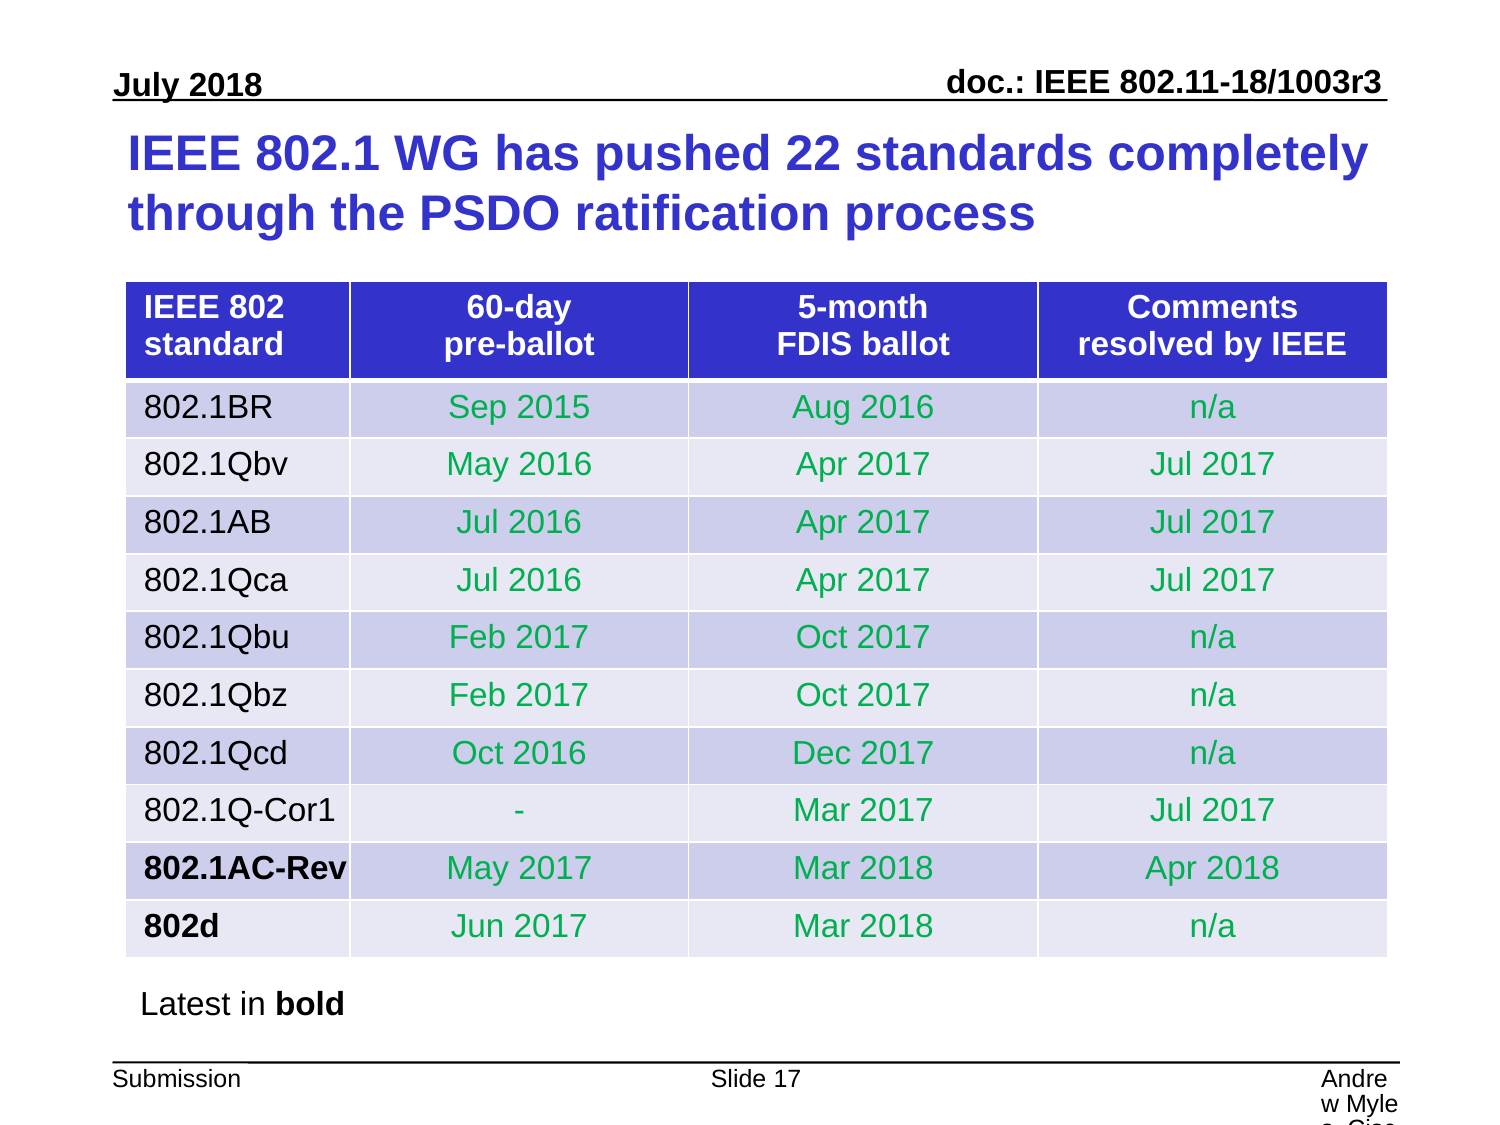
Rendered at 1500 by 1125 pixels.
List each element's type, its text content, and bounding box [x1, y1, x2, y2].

table_cell 802.1AC-Rev [126, 843, 349, 899]
table_cell 802.1Qbu [126, 612, 349, 668]
table_cell Jul 2017 [1039, 497, 1387, 553]
title IEEE 802.1 WG has pushed 22 standards completely through the PSDO ratification process [112, 112, 1388, 288]
table_cell Apr 2018 [1039, 843, 1387, 899]
table_cell Feb 2017 [351, 612, 688, 668]
table_cell Dec 2017 [689, 728, 1037, 784]
table_cell n/a [1039, 612, 1387, 668]
table_cell Jun 2017 [351, 901, 688, 957]
table_cell Feb 2017 [351, 670, 688, 726]
table_cell Sep 2015 [351, 383, 688, 437]
table_cell n/a [1039, 728, 1387, 784]
table_header 5-month FDIS ballot [689, 282, 1037, 378]
table_cell 802.1Qca [126, 555, 349, 610]
table_cell n/a [1039, 670, 1387, 726]
table_cell n/a [1039, 383, 1387, 437]
table_cell Apr 2017 [689, 555, 1037, 610]
table_header IEEE 802 standard [126, 282, 349, 378]
table_cell 802.1Q-Cor1 [126, 785, 349, 841]
text_box Latest in bold [125, 975, 475, 1025]
table_cell Jul 2016 [351, 555, 688, 610]
table_cell Oct 2017 [689, 670, 1037, 726]
table_cell Apr 2017 [689, 497, 1037, 553]
table_cell May 2016 [351, 439, 688, 495]
table_cell Jul 2017 [1039, 555, 1387, 610]
table_cell Mar 2018 [689, 843, 1037, 899]
table_cell Mar 2017 [689, 785, 1037, 841]
slide_number Slide 17 [709, 1061, 803, 1093]
table_cell Oct 2017 [689, 612, 1037, 668]
table_cell Jul 2017 [1039, 439, 1387, 495]
table_cell Oct 2016 [351, 728, 688, 784]
table_cell Apr 2017 [689, 439, 1037, 495]
table_cell Mar 2018 [689, 901, 1037, 957]
table_cell - [351, 785, 688, 841]
table_cell 802.1Qbz [126, 670, 349, 726]
table_cell 802.1Qbv [126, 439, 349, 495]
table_cell Aug 2016 [689, 383, 1037, 437]
table_cell n/a [1039, 901, 1387, 957]
table_header 60-day pre-ballot [351, 282, 688, 378]
table_cell 802.1Qcd [126, 728, 349, 784]
table_cell 802.1AB [126, 497, 349, 553]
table_header Comments resolved by IEEE [1039, 282, 1387, 378]
footer Andrew Myles, Cisco [1320, 1061, 1402, 1093]
table_cell May 2017 [351, 843, 688, 899]
table_cell 802d [126, 901, 349, 957]
table_cell Jul 2016 [351, 497, 688, 553]
table_cell Jul 2017 [1039, 785, 1387, 841]
table_cell 802.1BR [126, 383, 349, 437]
